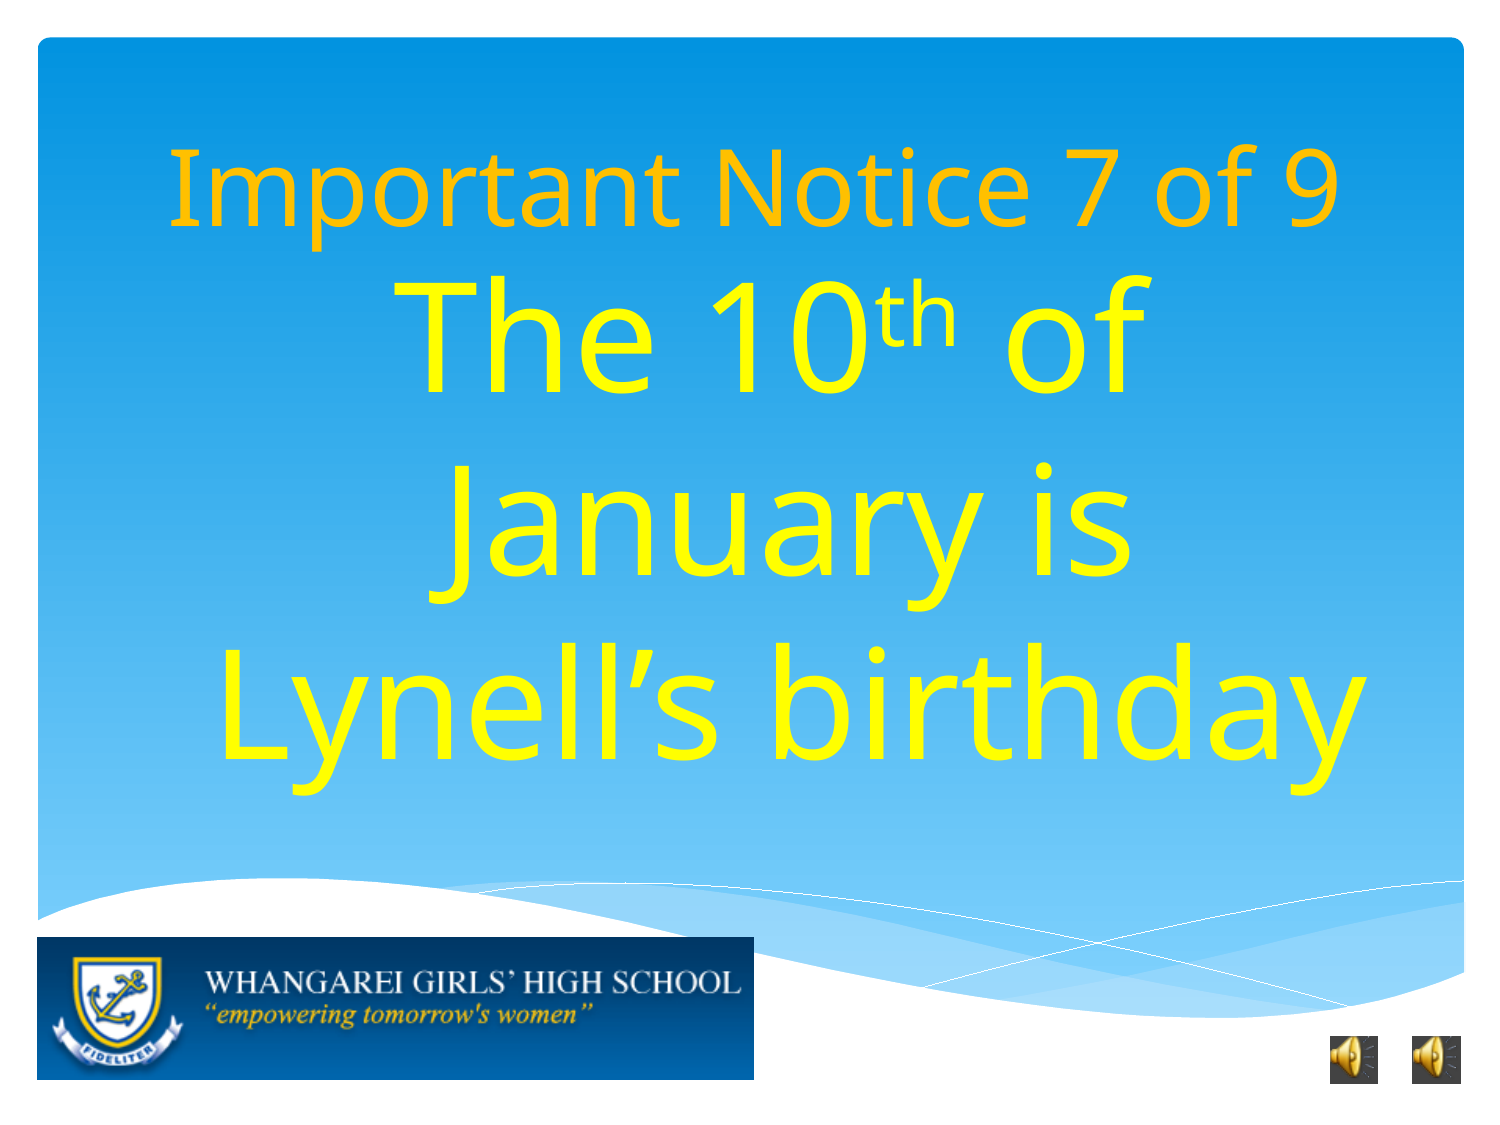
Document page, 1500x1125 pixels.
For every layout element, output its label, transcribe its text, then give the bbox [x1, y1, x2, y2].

text_box The 10th of January is Lynell’s birthday [149, 231, 1391, 963]
picture [1328, 1034, 1380, 1086]
picture [1411, 1034, 1462, 1086]
picture [37, 937, 754, 1080]
text_box Important Notice 7 of 9 [149, 37, 1362, 255]
